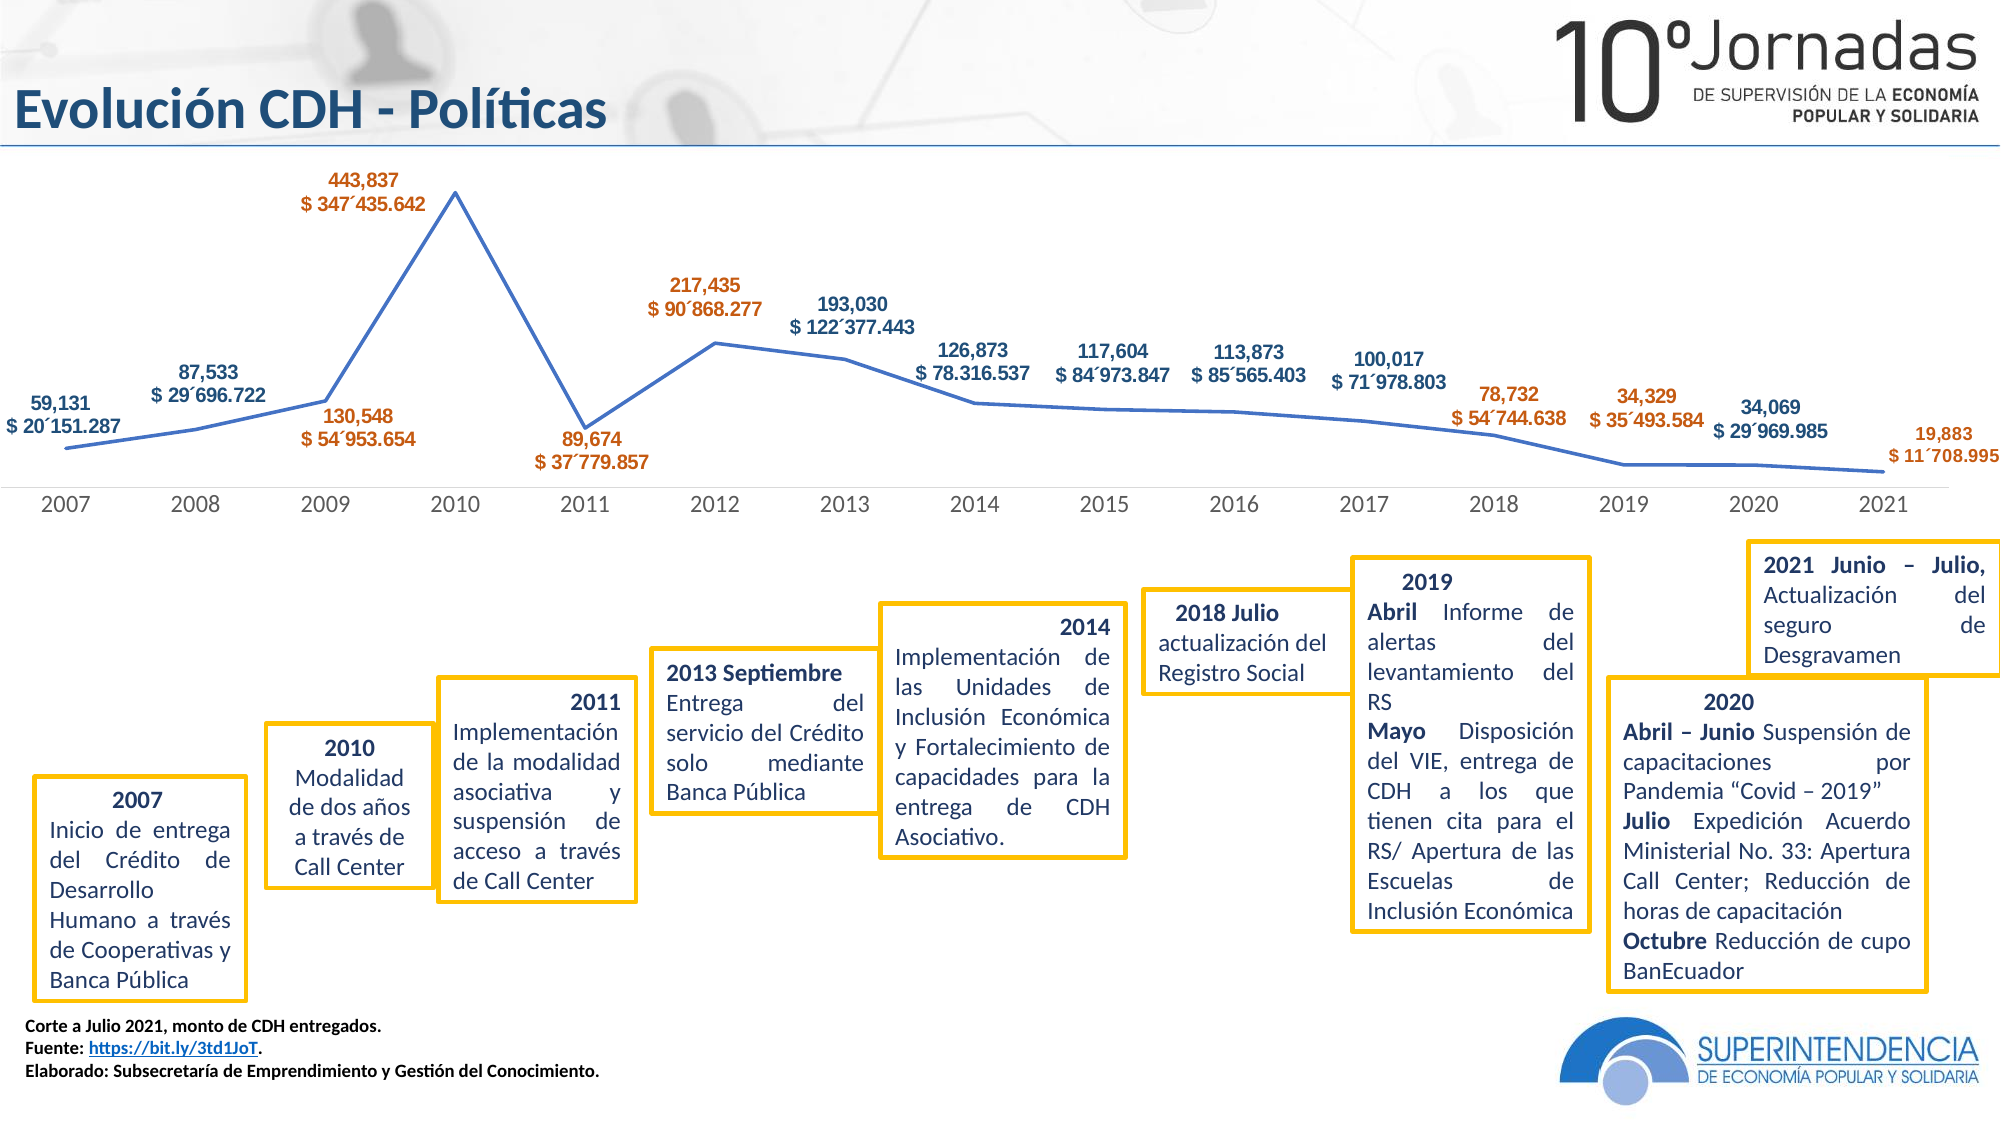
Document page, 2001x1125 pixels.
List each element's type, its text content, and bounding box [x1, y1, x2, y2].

text_box 2018 Julio actualización del Registro Social [1143, 589, 1352, 694]
text_box Evolución CDH - Políticas [0, 63, 1151, 148]
text_box 2019 Abril Informe de alertas del levantamiento del RS Mayo Disposición del VIE, entrega de CDH a los que tienen cita para el RS/ Apertura de las Escuelas de Inclusión Económica [1352, 557, 1590, 932]
text_box 2021 Junio – Julio, Actualización del seguro de Desgravamen [1748, 553, 2000, 676]
text_box Corte a Julio 2021, monto de CDH entregados. Fuente: https://bit.ly/3td1JoT. Elaborado: Subsecretaría de Emprendimiento y Gestión del Conocimiento. [10, 1006, 826, 1089]
picture [0, 0, 2001, 1125]
text_box 2013 Septiembre Entrega del servicio del Crédito solo mediante Banca Pública [651, 648, 880, 814]
chart [0, 155, 2000, 553]
text_box 2011 Implementación de la modalidad asociativa y suspensión de acceso a través de Call Center [438, 677, 637, 903]
text_box 2007 Inicio de entrega del Crédito de Desarrollo Humano a través de Cooperativas y Banca Pública [34, 776, 246, 1001]
text_box 2014 Implementación de las Unidades de Inclusión Económica y Fortalecimiento de capacidades para la entrega de CDH Asociativo. [880, 603, 1126, 858]
text_box 2010 Modalidad de dos años a través de Call Center [266, 723, 434, 889]
text_box 2020 Abril – Junio Suspensión de capacitaciones por Pandemia “Covid – 2019” Julio Expedición Acuerdo Ministerial No. 33: Apertura Call Center; Reducción de horas de capacitación Octubre Reducción de cupo BanEcuador [1608, 677, 1927, 992]
